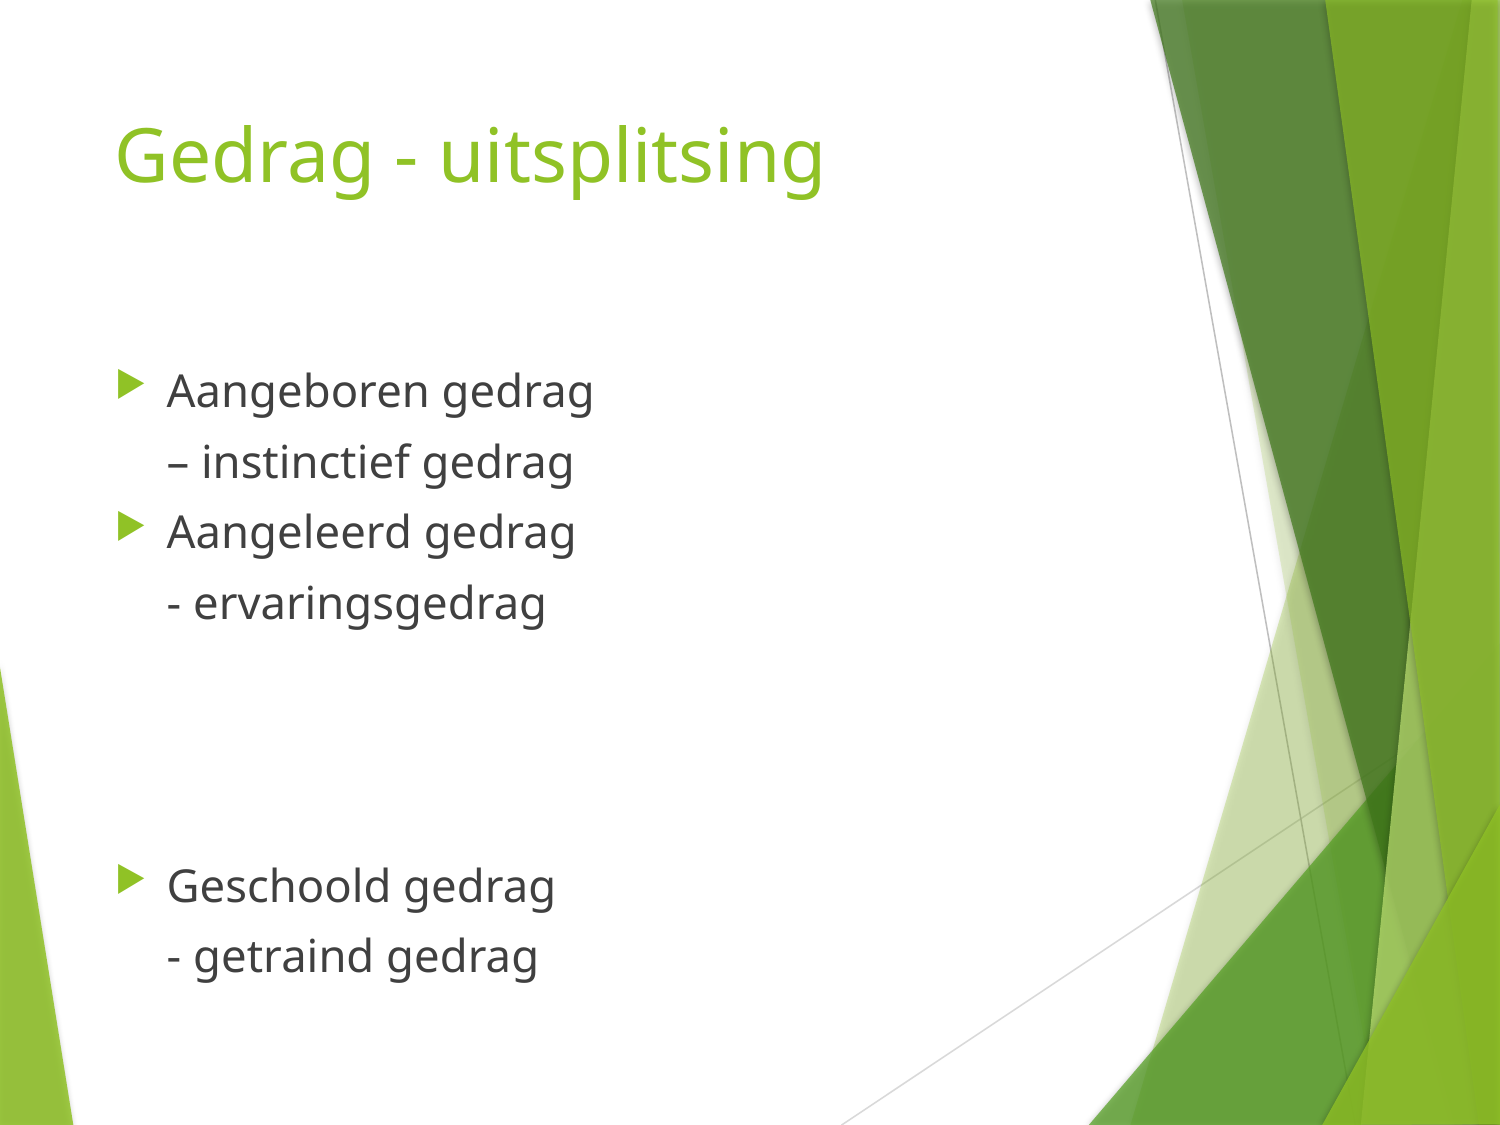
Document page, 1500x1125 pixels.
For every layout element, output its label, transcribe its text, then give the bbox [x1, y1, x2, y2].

title Gedrag - uitsplitsing [99, 99, 1142, 317]
list Aangeboren gedrag – instinctief gedrag Aangeleerd gedrag - ervaringsgedrag Geschoold gedrag - getraind gedrag [99, 354, 1142, 992]
